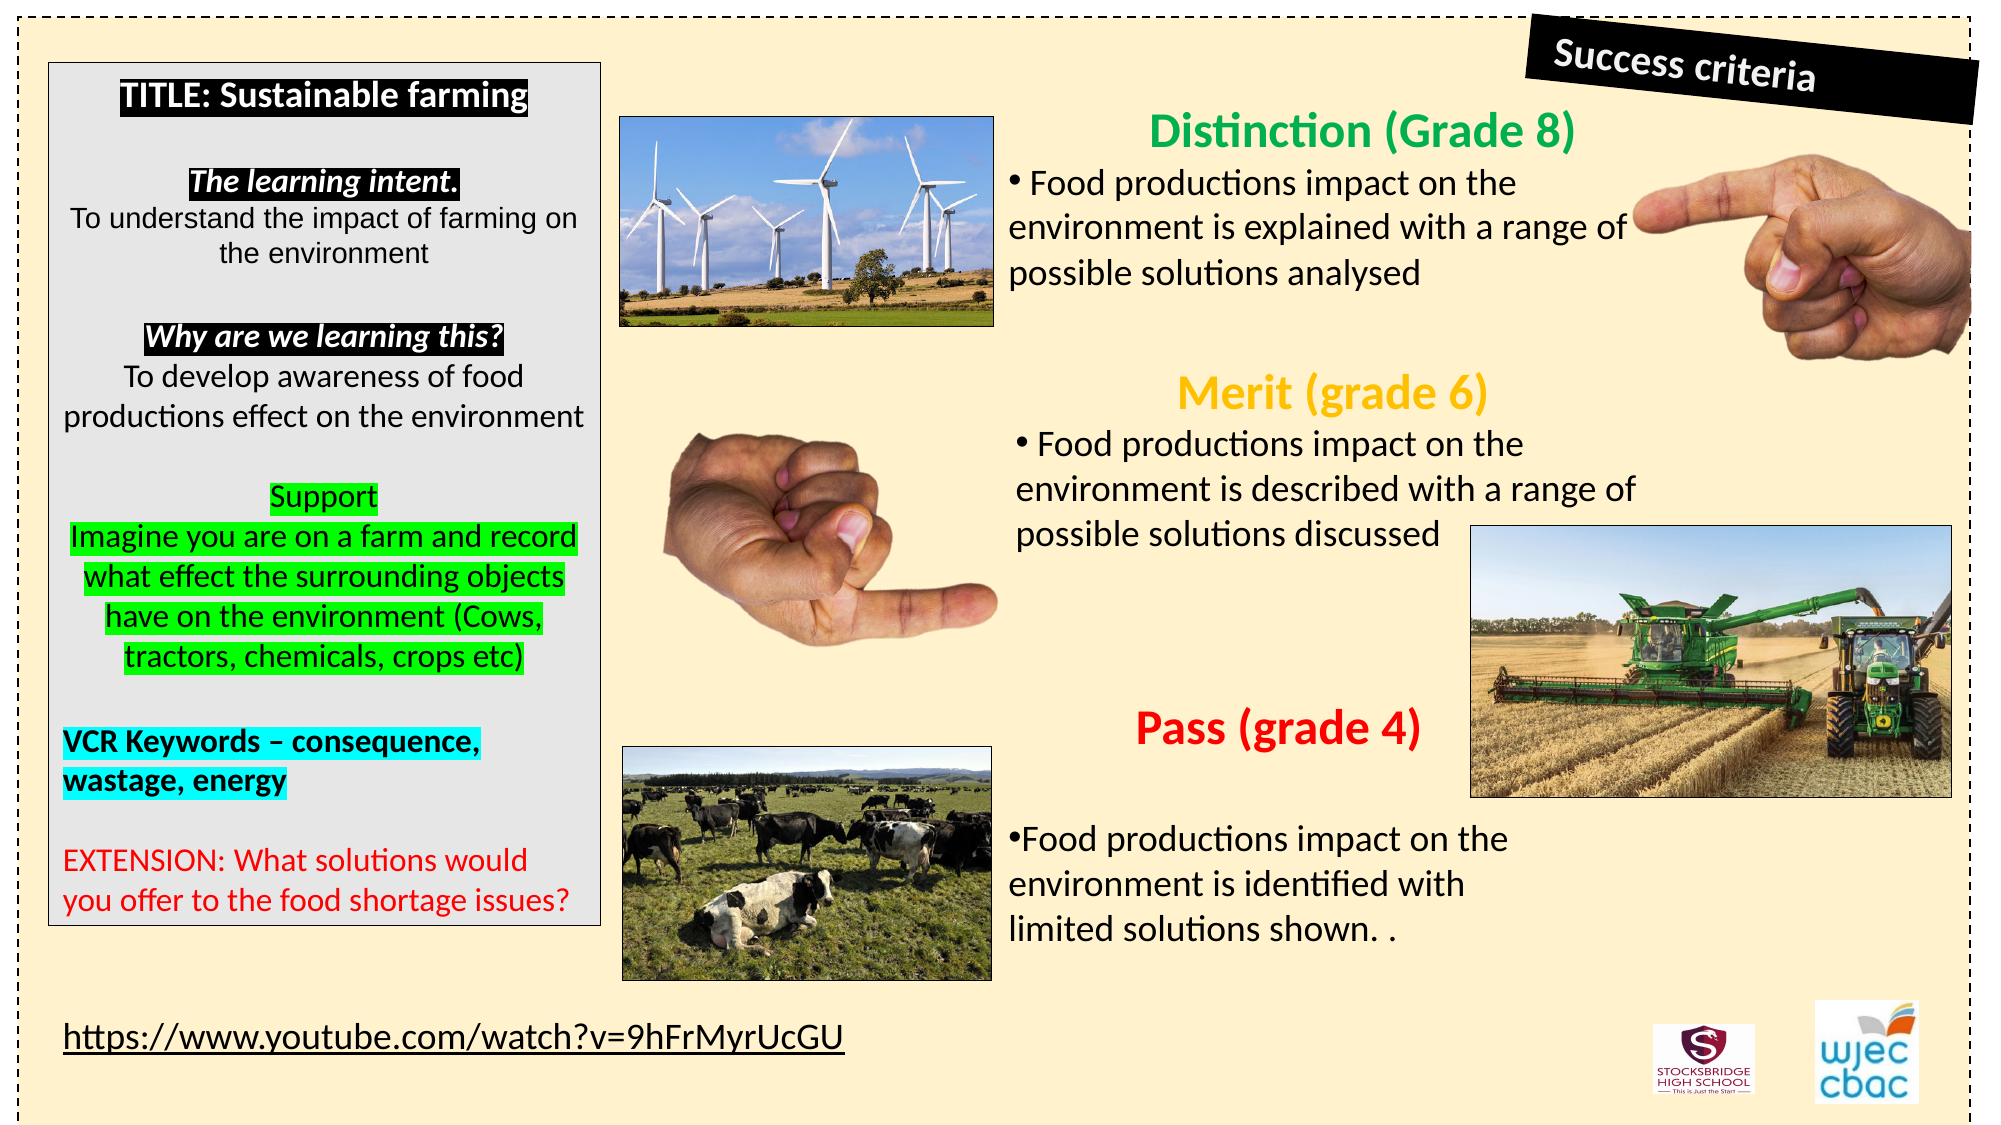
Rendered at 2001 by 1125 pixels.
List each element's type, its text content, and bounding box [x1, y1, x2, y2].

text_box Merit (grade 6) Food productions impact on the environment is described with a range of possible solutions discussed [1066, 351, 1666, 562]
text_box https://www.youtube.com/watch?v=9hFrMyrUcGU [47, 1005, 879, 1065]
picture [1568, 56, 2000, 457]
text_box TITLE: Sustainable farming The learning intent. To understand the impact of farming on the environment Why are we learning this? To develop awareness of food productions effect on the environment Support Imagine you are on a farm and record what effect the surrounding objects have on the environment (Cows, tractors, chemicals, crops etc) VCR Keywords – consequence, wastage, energy EXTENSION: What solutions would you offer to the food shortage issues? [48, 62, 601, 926]
text_box .Success criteria [1525, 13, 1937, 83]
picture [1653, 1024, 1755, 1094]
text_box [17, 16, 1971, 1125]
text_box Distinction (Grade 8) Food productions impact on the environment is explained with a range of possible solutions analysed [993, 90, 1568, 345]
picture [601, 116, 1066, 981]
picture [1470, 525, 1952, 798]
text_box Pass (grade 4) Food productions impact on the environment is identified with limited solutions shown. . [993, 686, 1565, 957]
picture [1815, 1000, 1919, 1104]
